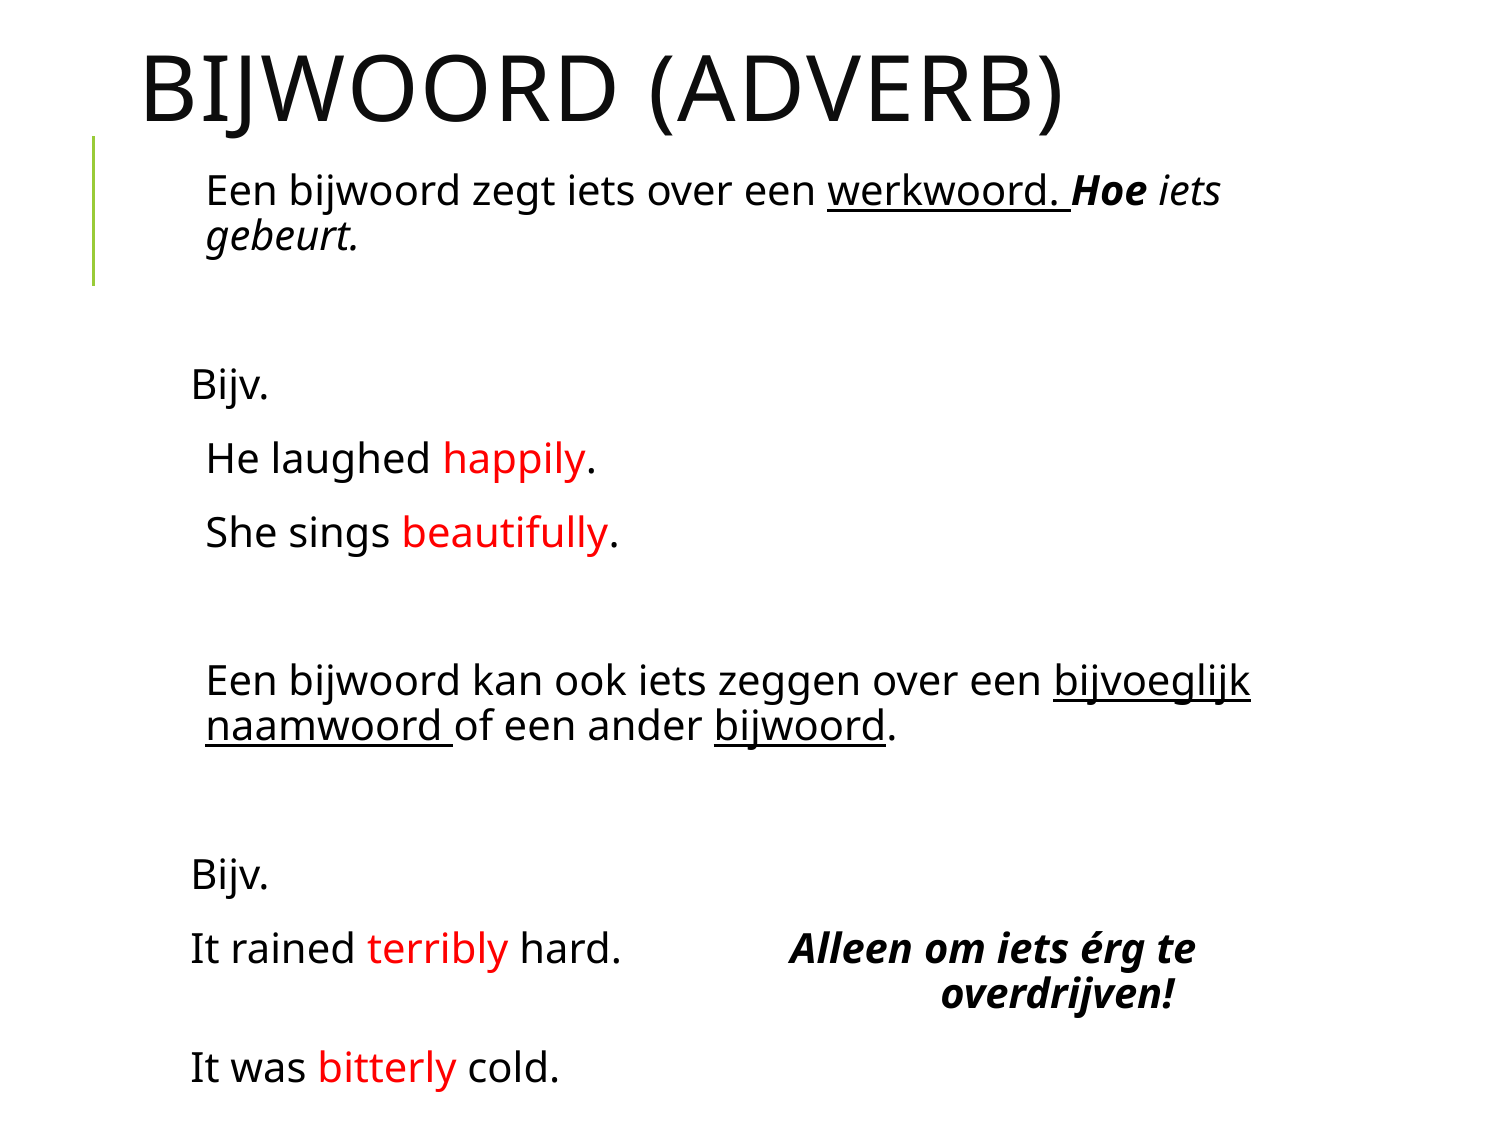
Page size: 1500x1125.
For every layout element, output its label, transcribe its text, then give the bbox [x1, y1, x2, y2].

title Bijwoord (adverb) [123, 0, 1320, 218]
list Een bijwoord zegt iets over een werkwoord. Hoe iets gebeurt. Bijv. He laughed happily. She sings beautifully. Een bijwoord kan ook iets zeggen over een bijvoeglijk naamwoord of een ander bijwoord. Bijv. It rained terribly hard. Alleen om iets érg te overdrijven! It was bitterly cold. [183, 162, 1379, 823]
